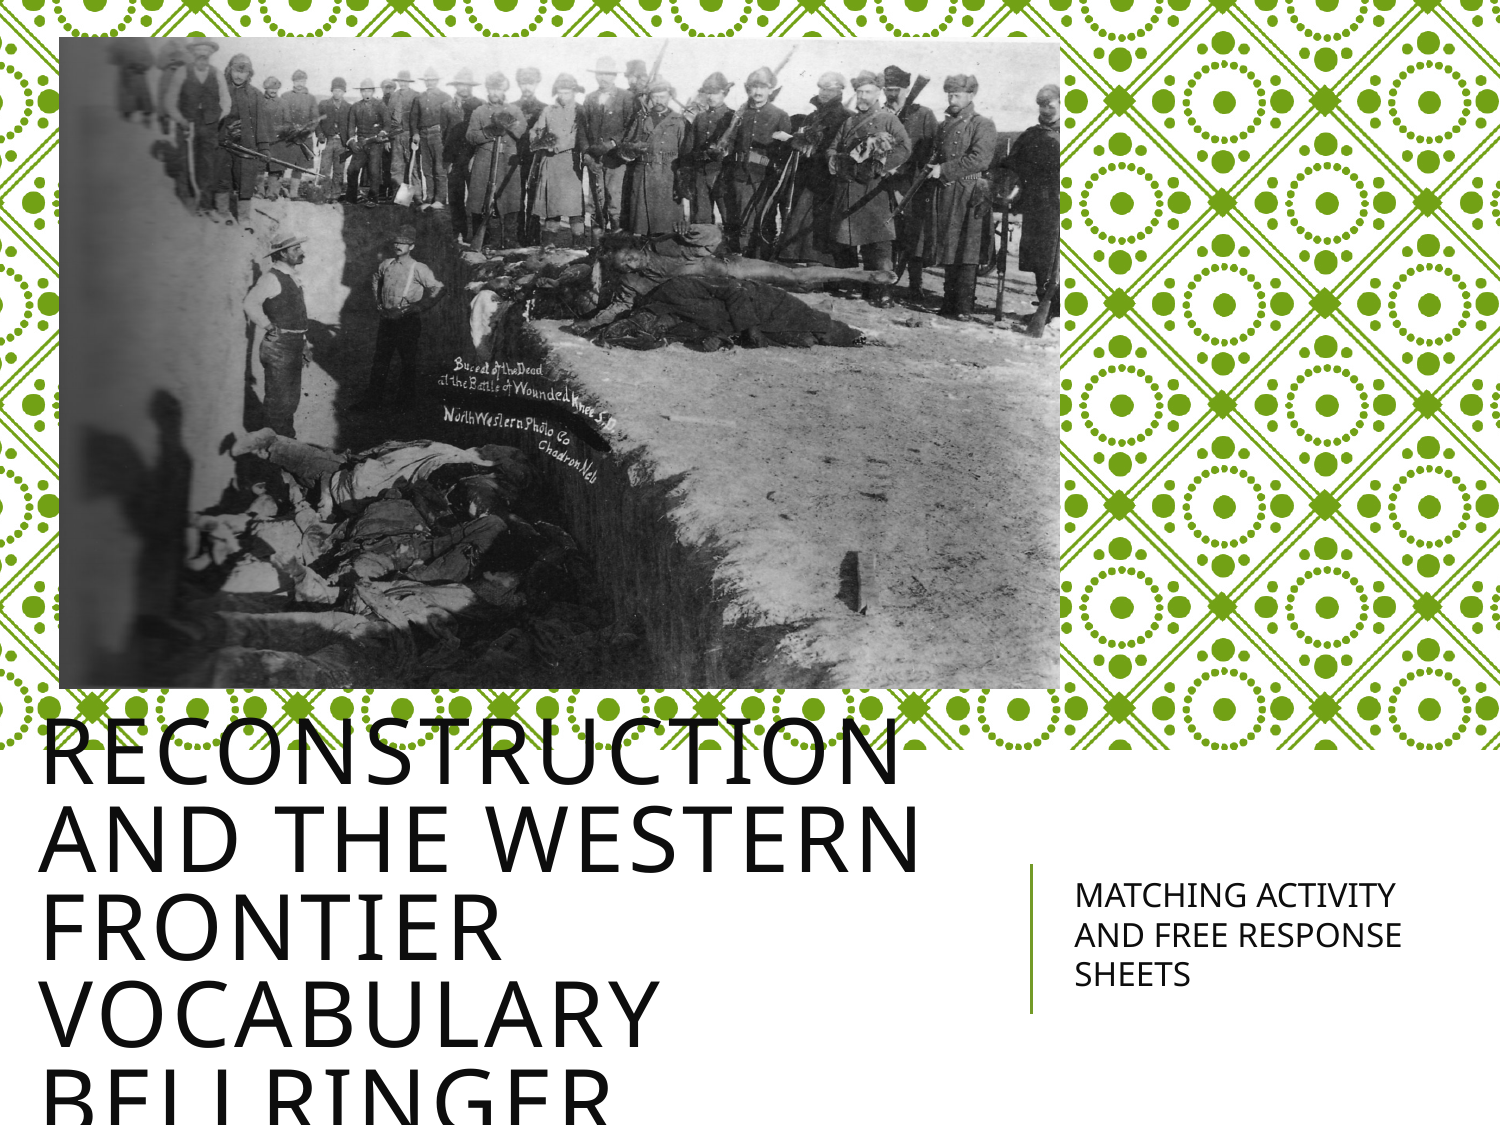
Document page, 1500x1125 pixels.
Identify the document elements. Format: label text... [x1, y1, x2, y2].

title Reconstruction and the Western Frontier Vocabulary Bellringer [23, 783, 988, 1084]
picture [59, 37, 1060, 689]
subtitle MATCHING ACTIVITY AND FREE RESPONSE SHEETS [1059, 813, 1454, 1054]
